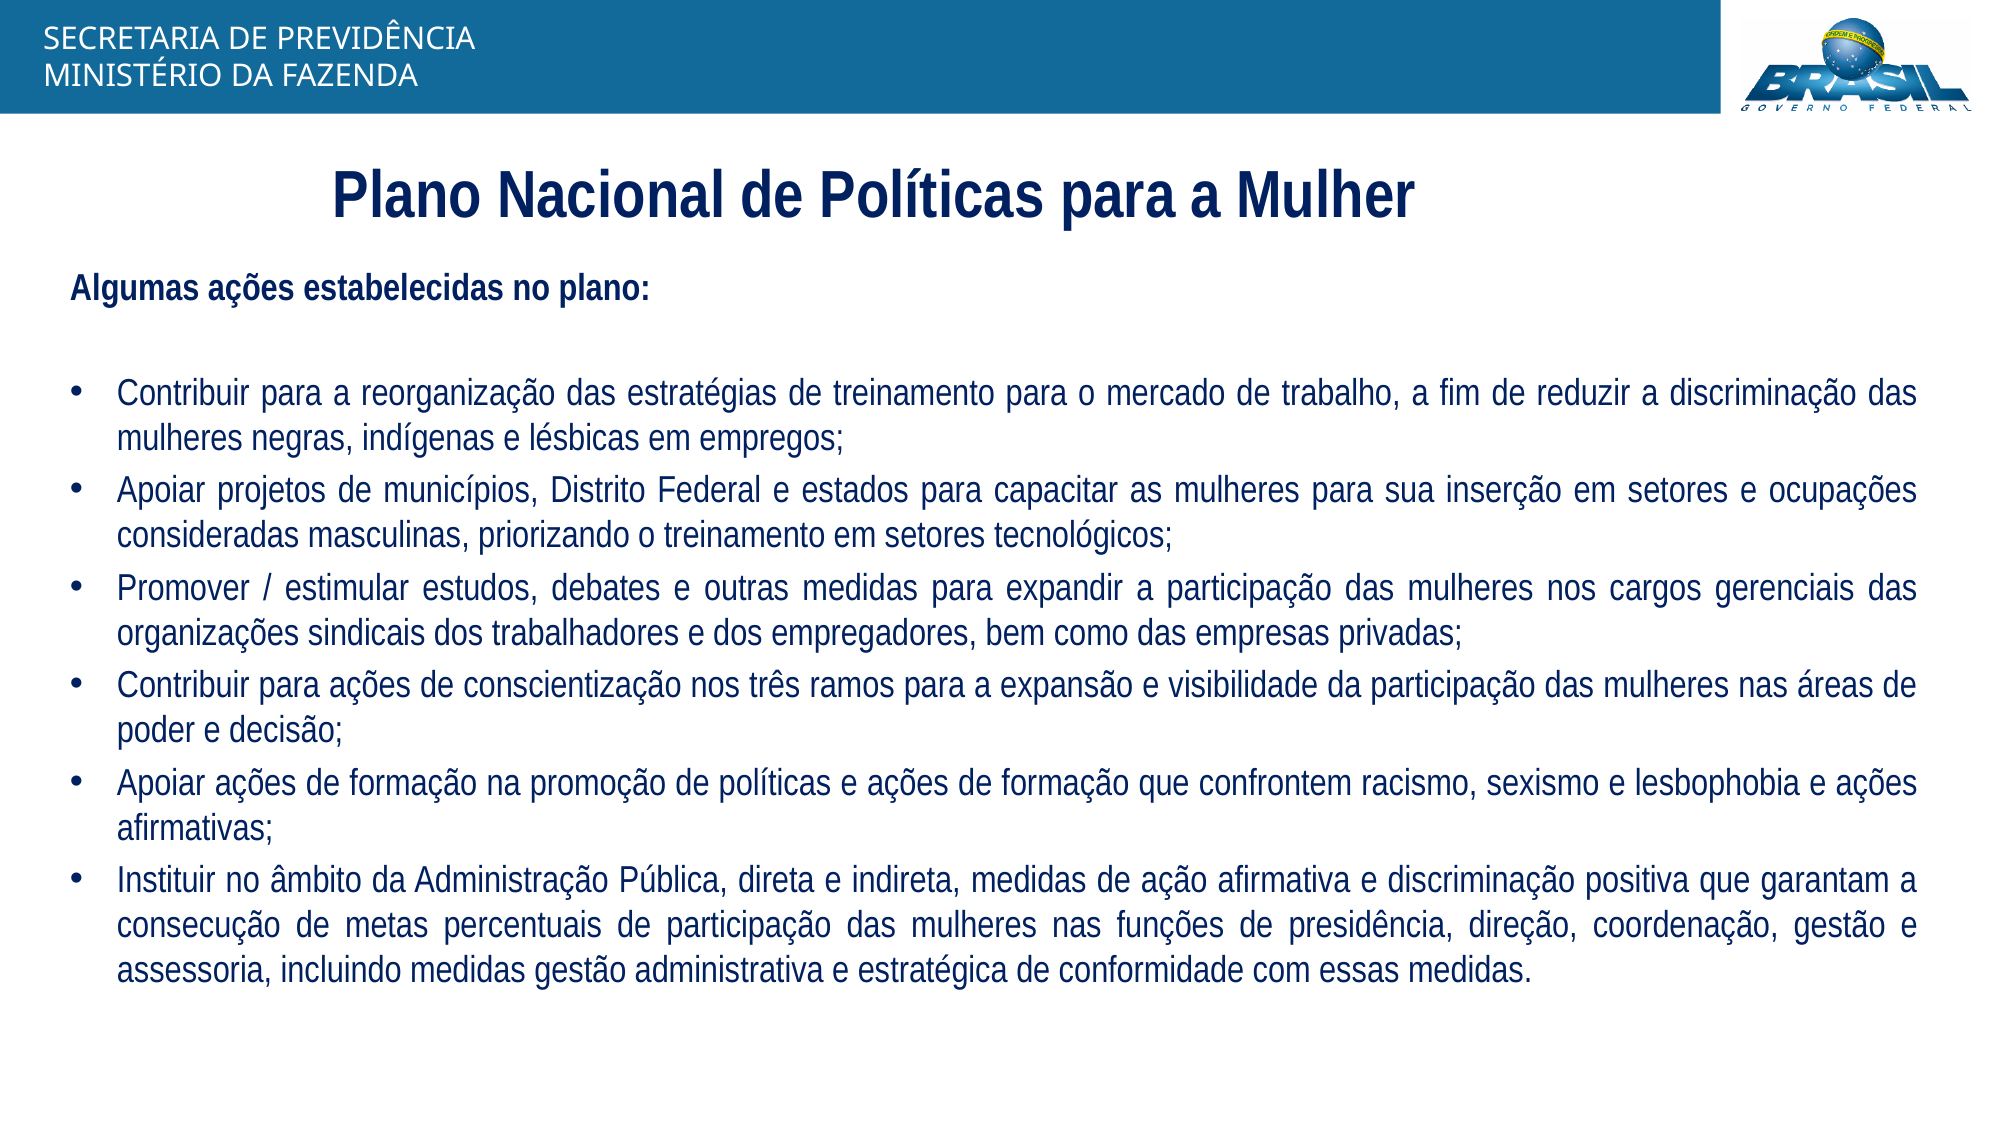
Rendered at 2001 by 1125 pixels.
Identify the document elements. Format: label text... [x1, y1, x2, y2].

picture [1741, 18, 1972, 111]
subtitle Algumas ações estabelecidas no plano: Contribuir para a reorganização das estratégias de treinamento para o mercado de trabalho, a fim de reduzir a discriminação das mulheres negras, indígenas e lésbicas em empregos; Apoiar projetos de municípios, Distrito Federal e estados para capacitar as mulheres para sua inserção em setores e ocupações consideradas masculinas, priorizando o treinamento em setores tecnológicos; Promover / estimular estudos, debates e outras medidas para expandir a participação das mulheres nos cargos gerenciais das organizações sindicais dos trabalhadores e dos empregadores, bem como das empresas privadas; Contribuir para ações de conscientização nos três ramos para a expansão e visibilidade da participação das mulheres nas áreas de poder e decisão; Apoiar ações de formação na promoção de políticas e ações de formação que confrontem racismo, sexismo e lesbophobia e ações afirmativas; Instituir no âmbito da Administração Pública, direta e indireta, medidas de ação afirmativa e discriminação positiva que garantam a consecução de metas percentuais de participação das mulheres nas funções de presidência, direção, coordenação, gestão e assessoria, incluindo medidas gestão administrativa e estratégica de conformidade com essas medidas. [54, 255, 1934, 1107]
text_box Plano Nacional de Políticas para a Mulher [54, 160, 1711, 222]
